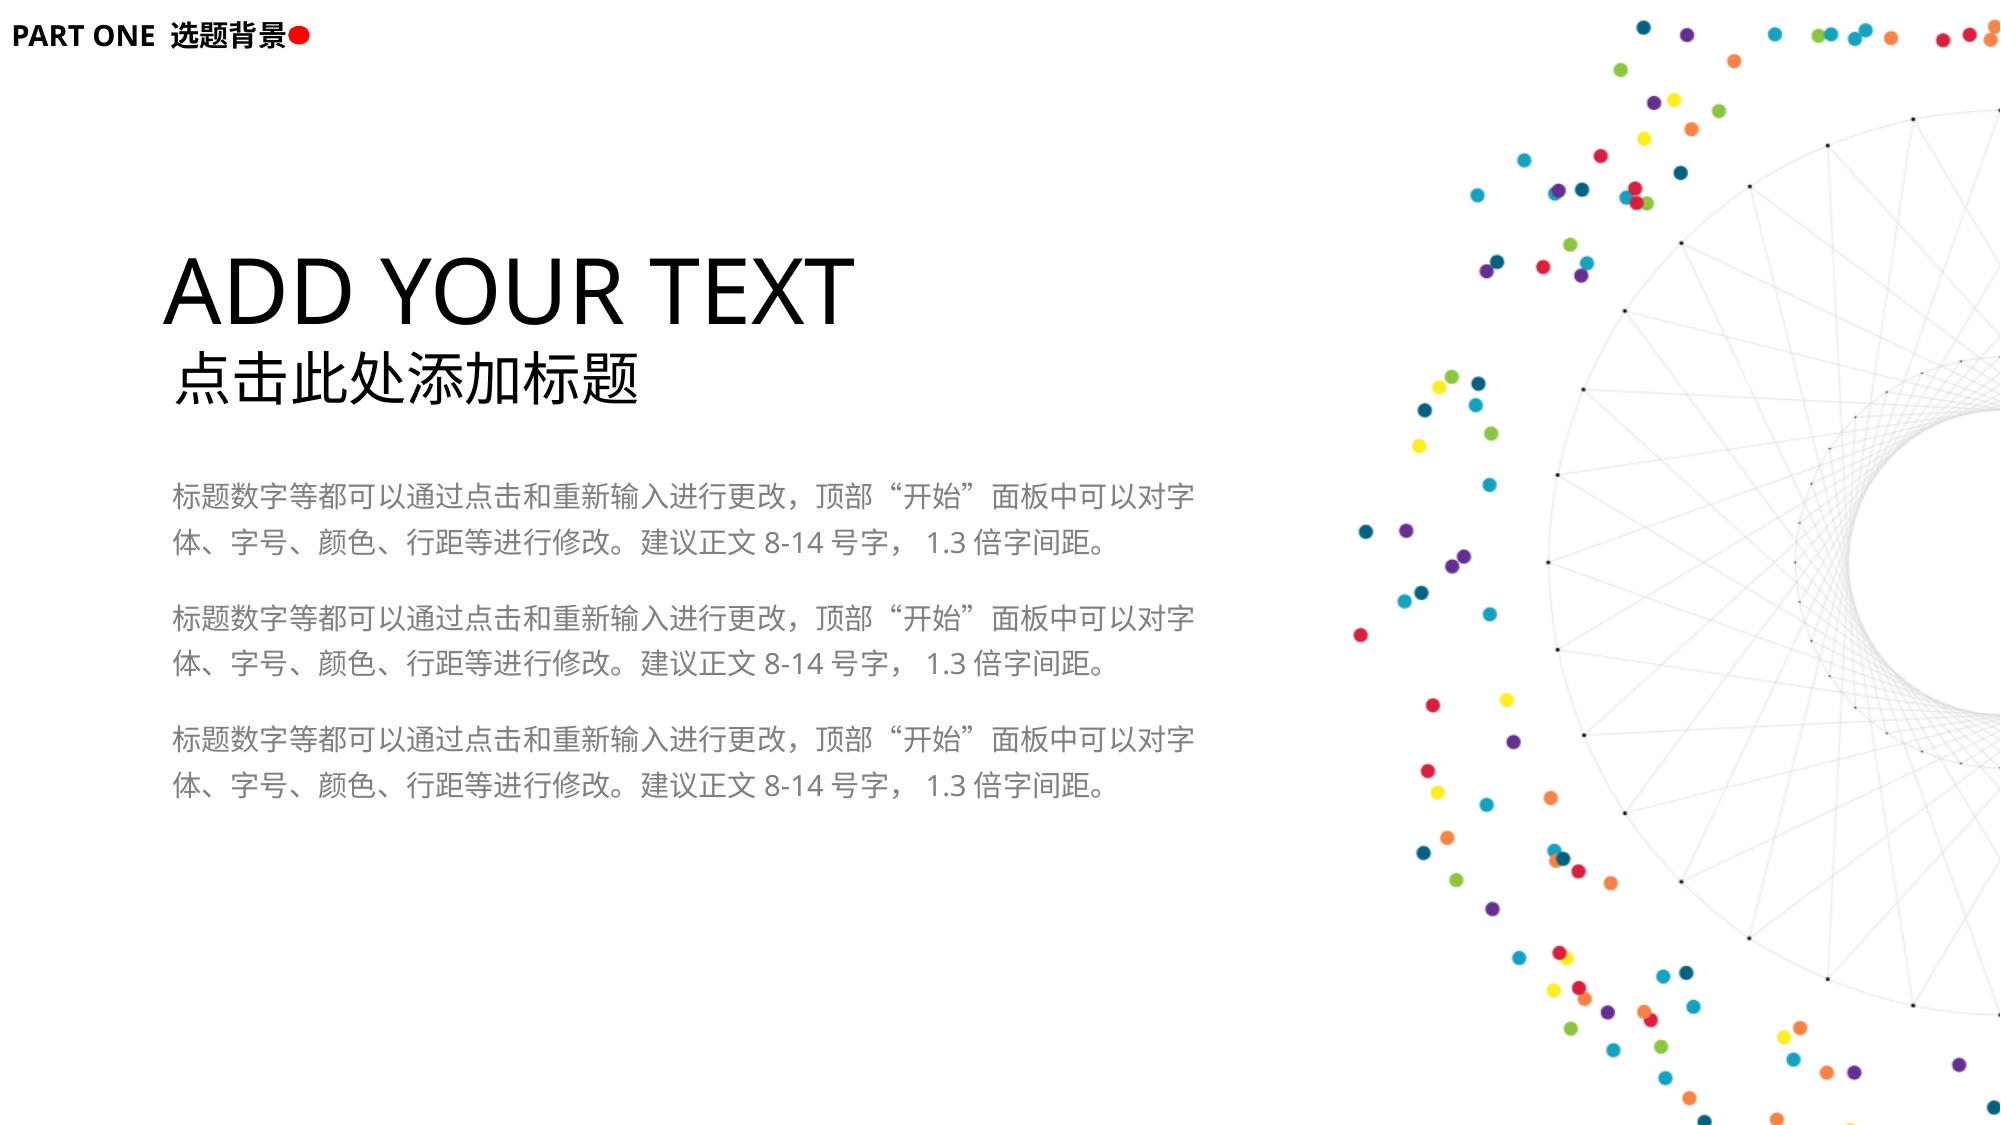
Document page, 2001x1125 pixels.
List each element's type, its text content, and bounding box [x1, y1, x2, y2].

text_box 标题数字等都可以通过点击和重新输入进行更改，顶部“开始”面板中可以对字体、字号、颜色、行距等进行修改。建议正文8-14号字，1.3倍字间距。 [157, 460, 1232, 567]
text_box 标题数字等都可以通过点击和重新输入进行更改，顶部“开始”面板中可以对字体、字号、颜色、行距等进行修改。建议正文8-14号字，1.3倍字间距。 [157, 703, 1232, 810]
text_box 标题数字等都可以通过点击和重新输入进行更改，顶部“开始”面板中可以对字体、字号、颜色、行距等进行修改。建议正文8-14号字，1.3倍字间距。 [157, 582, 1232, 688]
text_box PART ONE 选题背景 [0, 9, 303, 60]
text_box [287, 24, 311, 46]
picture [1269, 0, 2000, 1125]
text_box 点击此处添加标题 [158, 334, 655, 420]
text_box ADD YOUR TEXT [149, 225, 872, 350]
